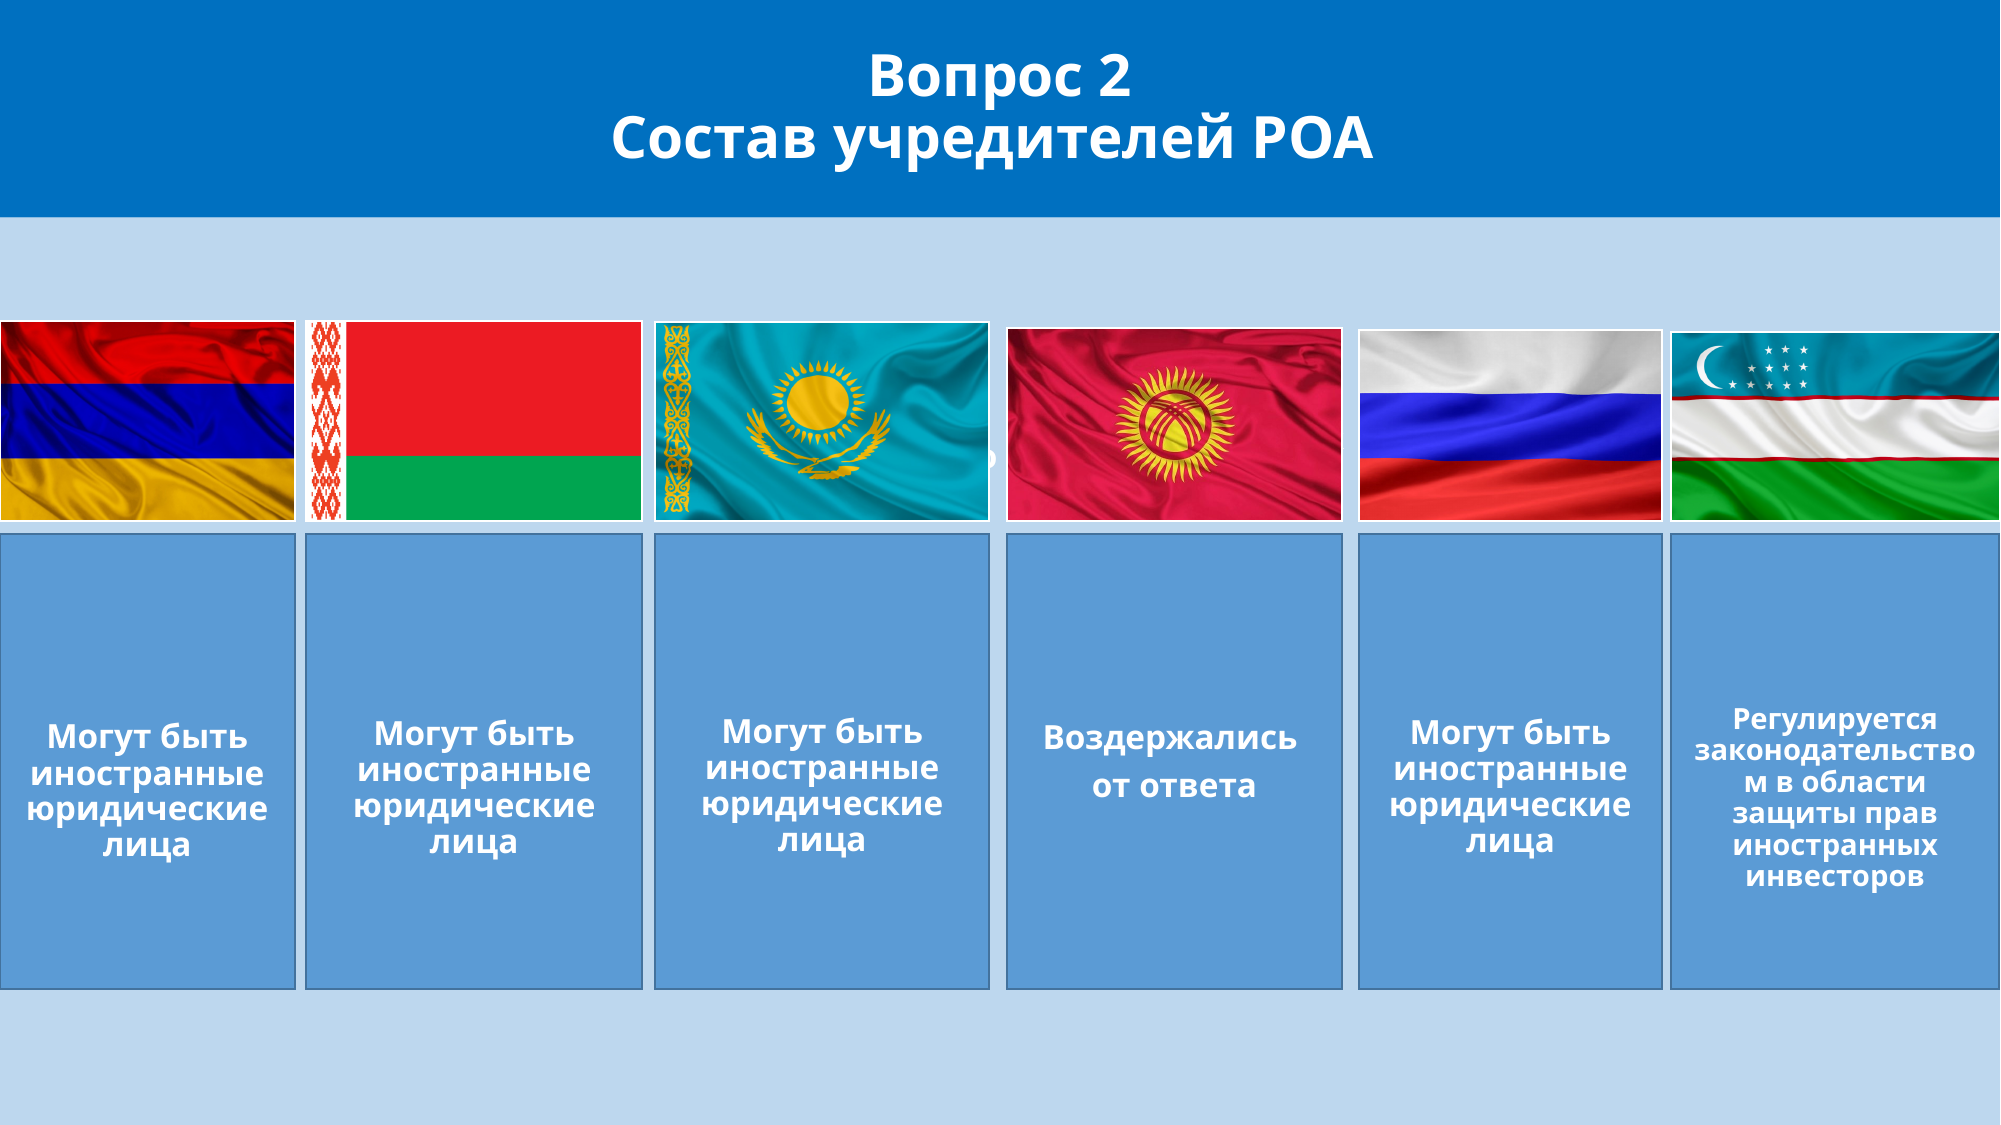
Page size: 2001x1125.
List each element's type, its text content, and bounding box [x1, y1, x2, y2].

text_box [1359, 330, 1662, 522]
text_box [0, 320, 295, 522]
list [0, 217, 2000, 1125]
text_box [655, 322, 1008, 522]
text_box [306, 320, 675, 522]
title Вопрос 2 Состав учредителей РОА [0, 0, 2000, 217]
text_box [1671, 331, 2000, 522]
